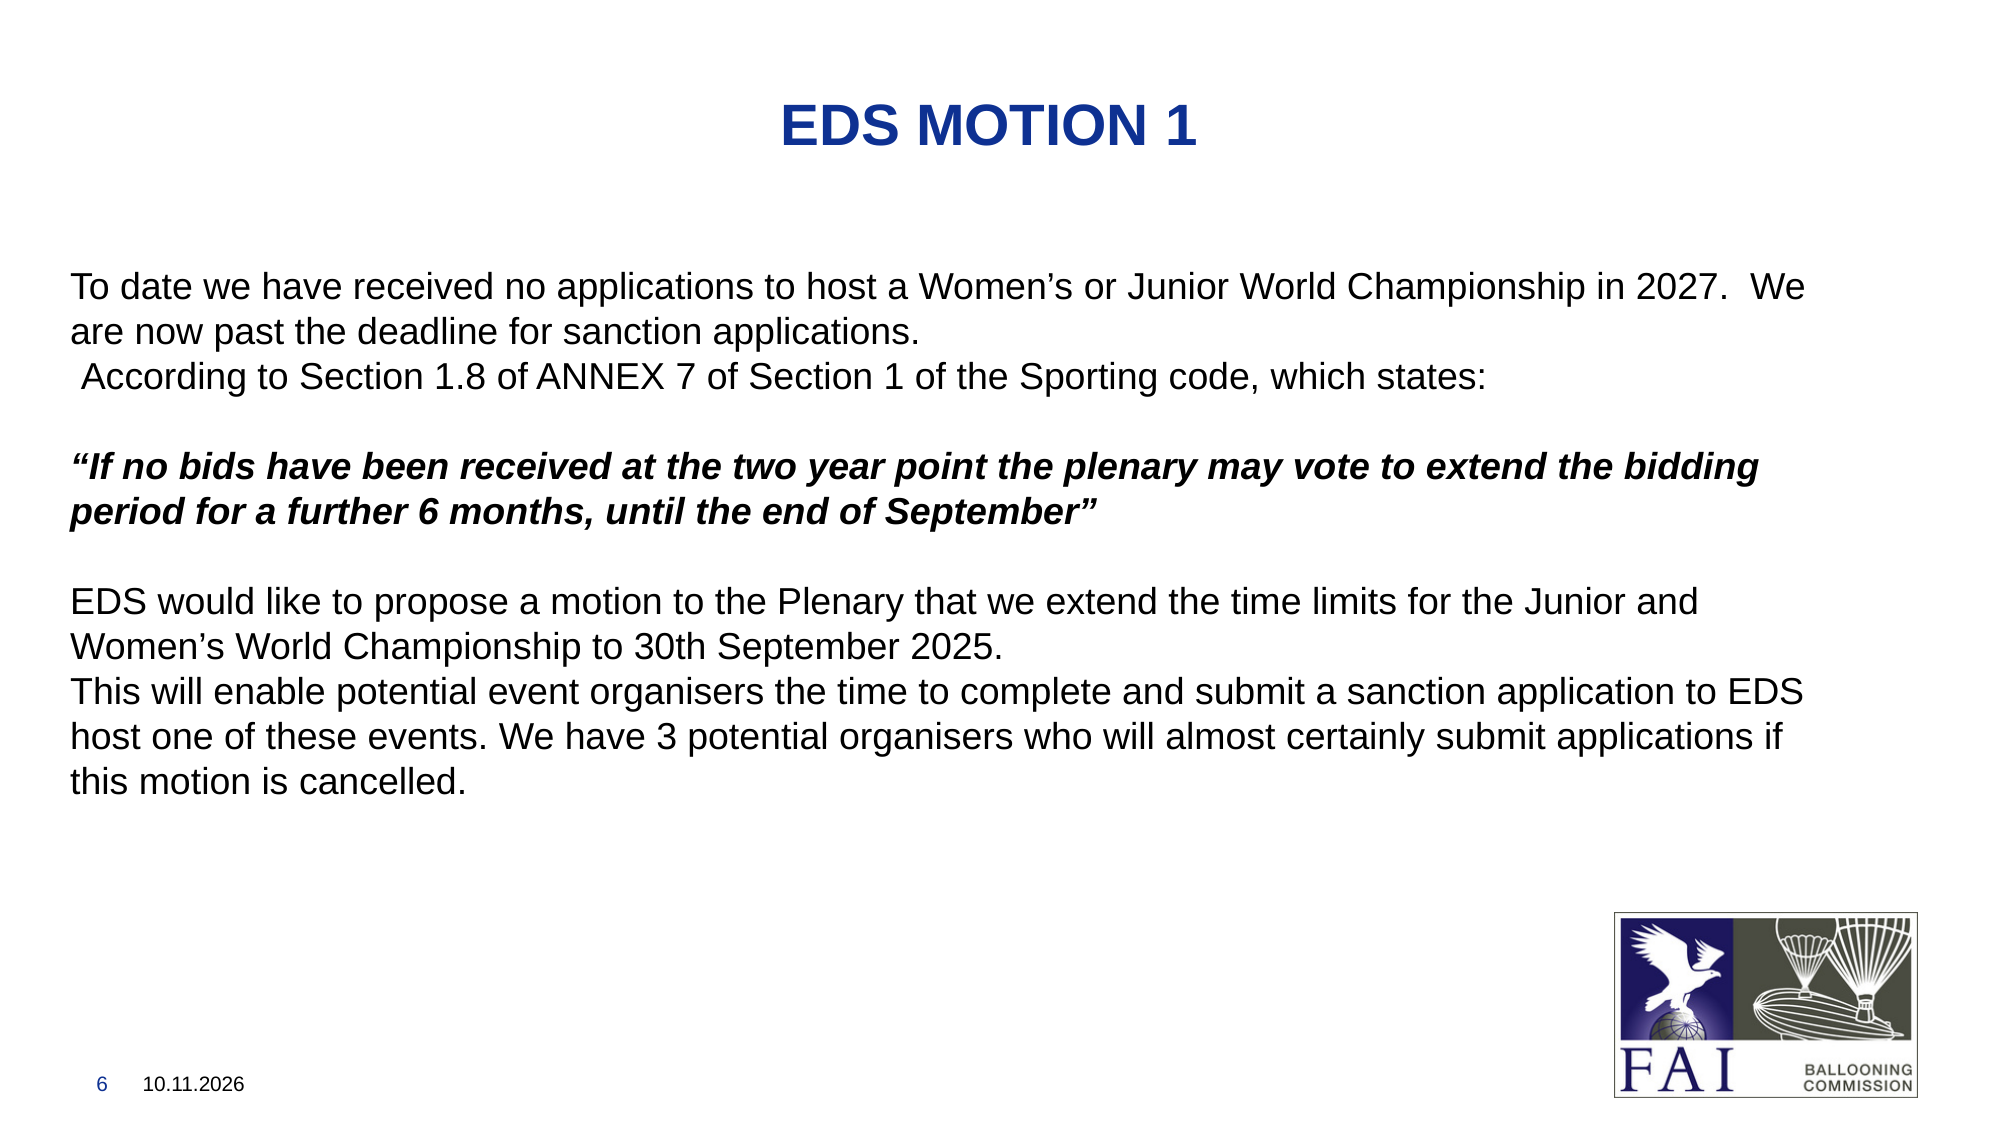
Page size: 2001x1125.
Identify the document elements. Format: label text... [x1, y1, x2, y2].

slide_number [143, 1070, 256, 1125]
slide_number 6 [96, 1070, 143, 1125]
picture [1614, 912, 1918, 1098]
title EDS MOTION 1 [96, 72, 1881, 159]
text_box To date we have received no applications to host a Women’s or Junior World Championship in 2027. We are now past the deadline for sanction applications. According to Section 1.8 of ANNEX 7 of Section 1 of the Sporting code, which states: “If no bids have been received at the two year point the plenary may vote to extend the bidding period for a further 6 months, until the end of September” EDS would like to propose a motion to the Plenary that we extend the time limits for the Junior and Women’s World Championship to 30th September 2025. This will enable potential event organisers the time to complete and submit a sanction application to EDS host one of these events. We have 3 potential organisers who will almost certainly submit applications if this motion is cancelled. [55, 254, 1840, 810]
